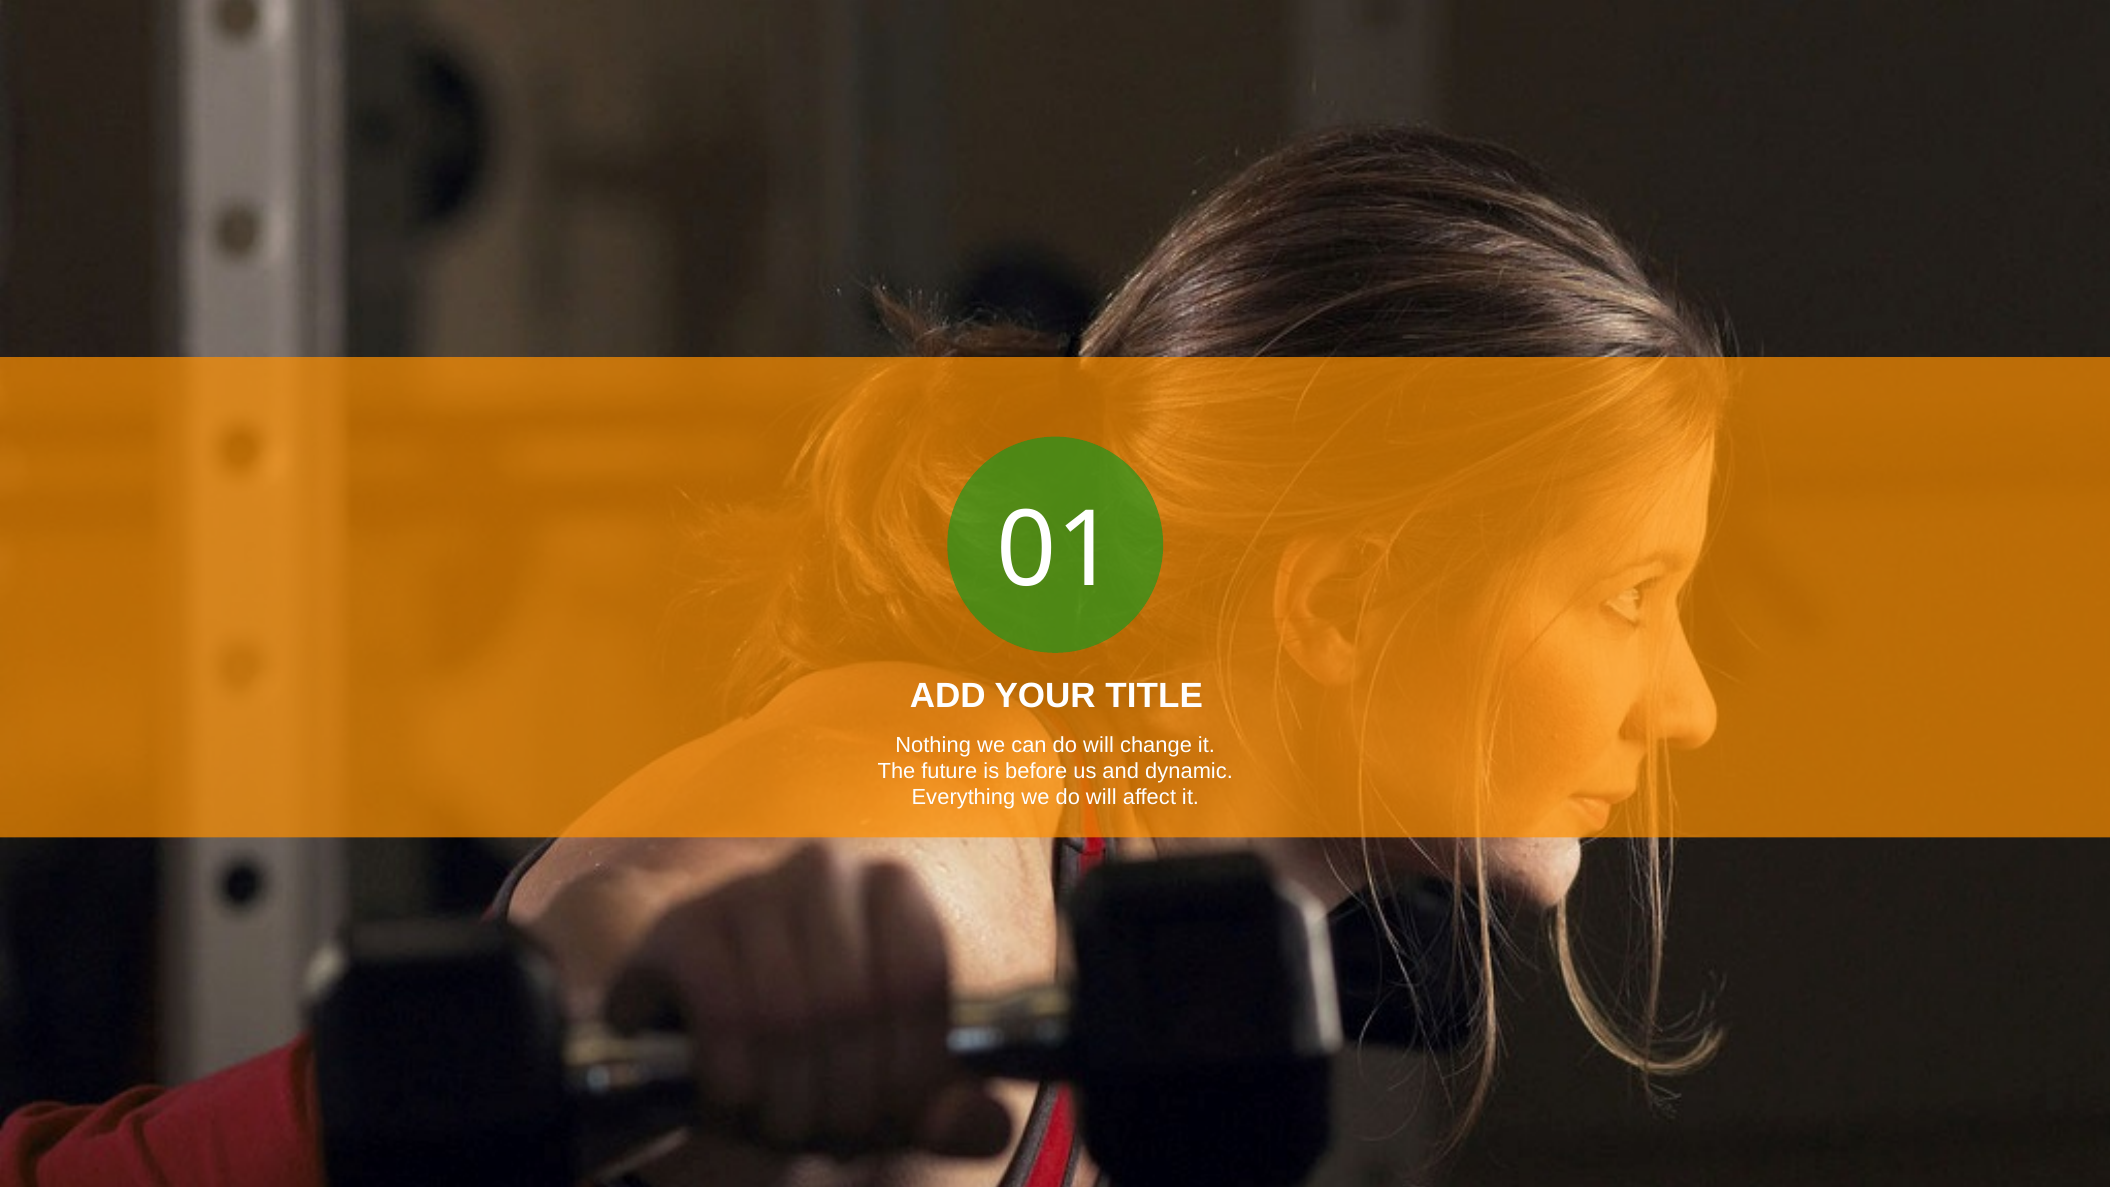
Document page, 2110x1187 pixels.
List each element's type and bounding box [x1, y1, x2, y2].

text_box [947, 436, 1164, 653]
text_box [0, 0, 2110, 356]
text_box [0, 356, 2110, 838]
text_box [0, 838, 2110, 1187]
text_box [860, 665, 1253, 818]
